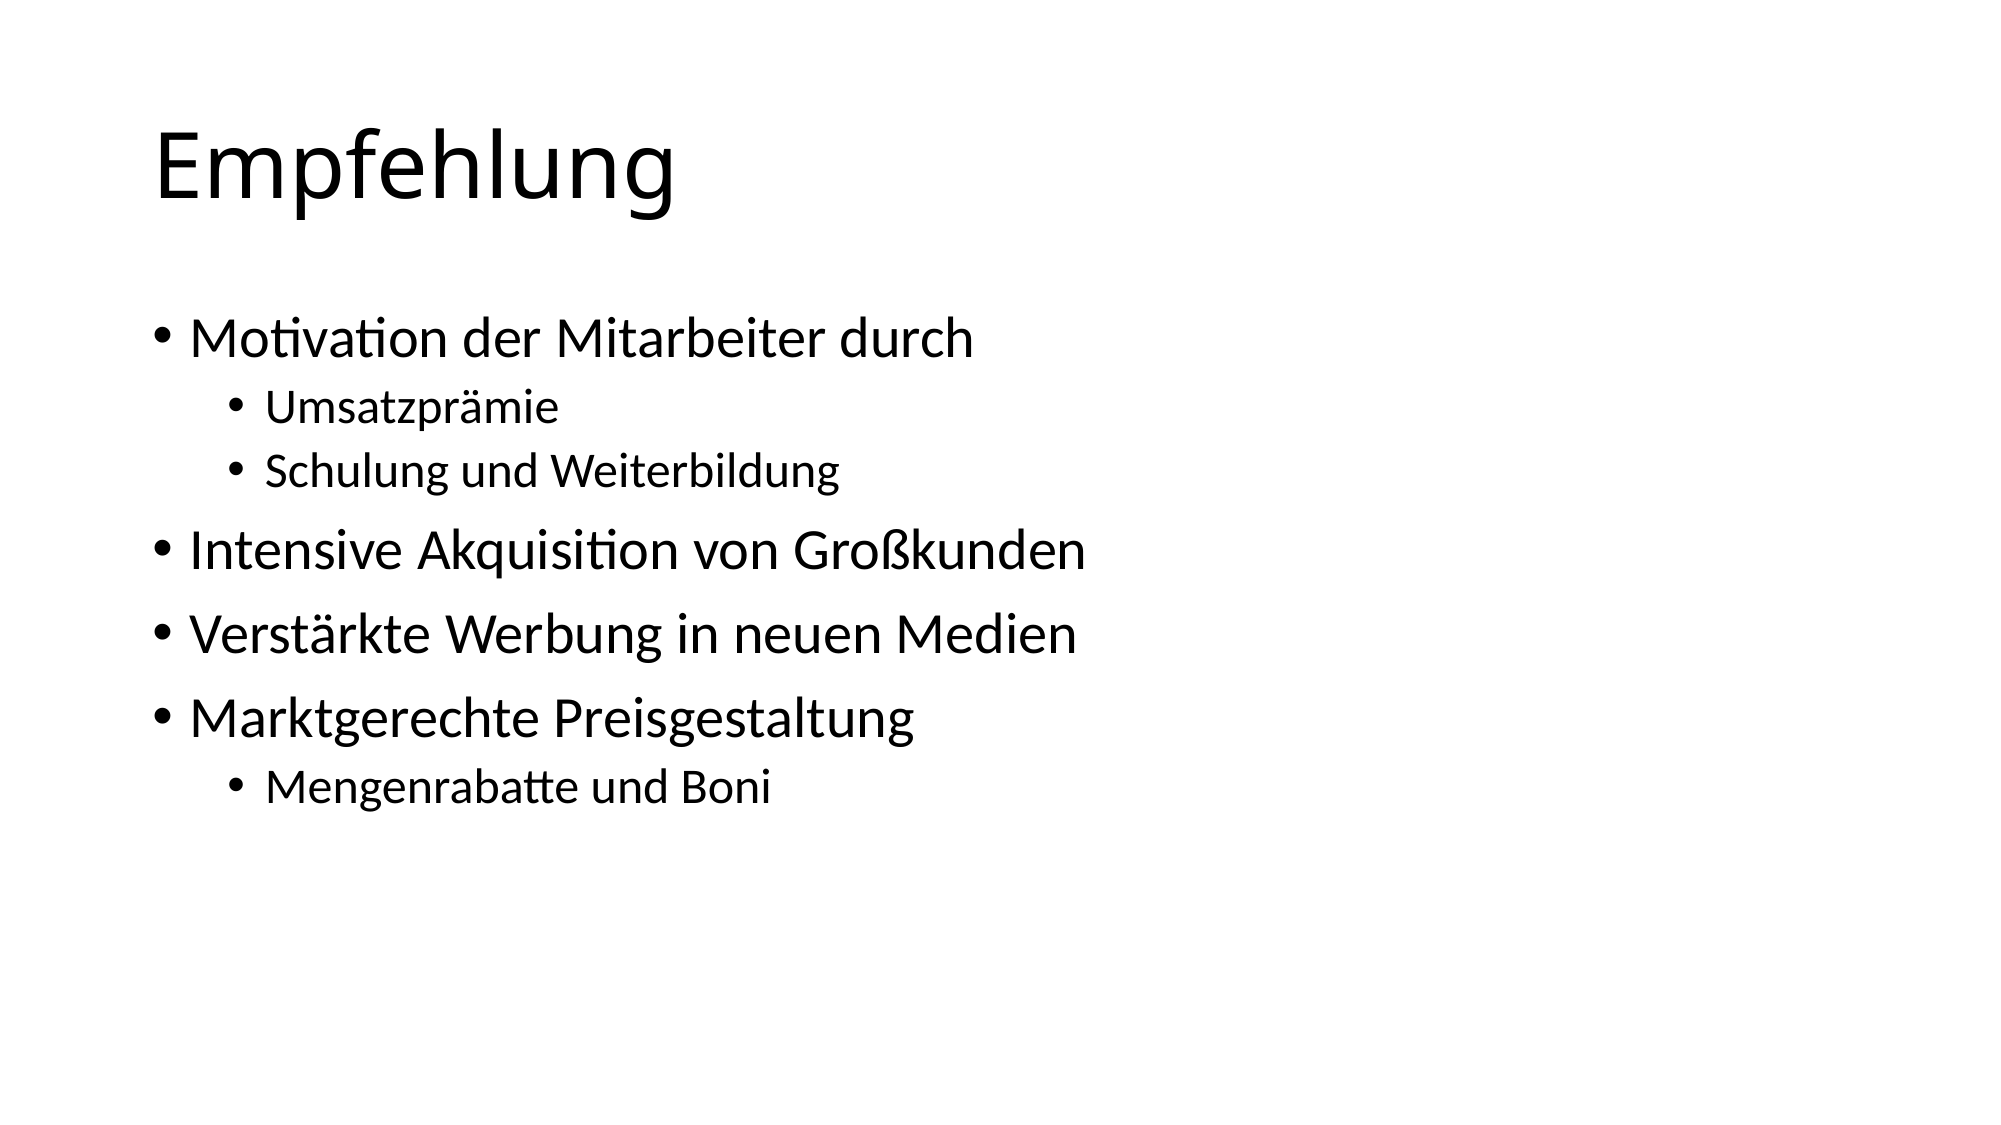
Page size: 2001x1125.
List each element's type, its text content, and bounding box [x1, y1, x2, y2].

title Empfehlung [137, 59, 1863, 278]
list Motivation der Mitarbeiter durch Umsatzprämie Schulung und Weiterbildung Intensive Akquisition von Großkunden Verstärkte Werbung in neuen Medien Marktgerechte Preisgestaltung Mengenrabatte und Boni [137, 299, 1863, 1014]
